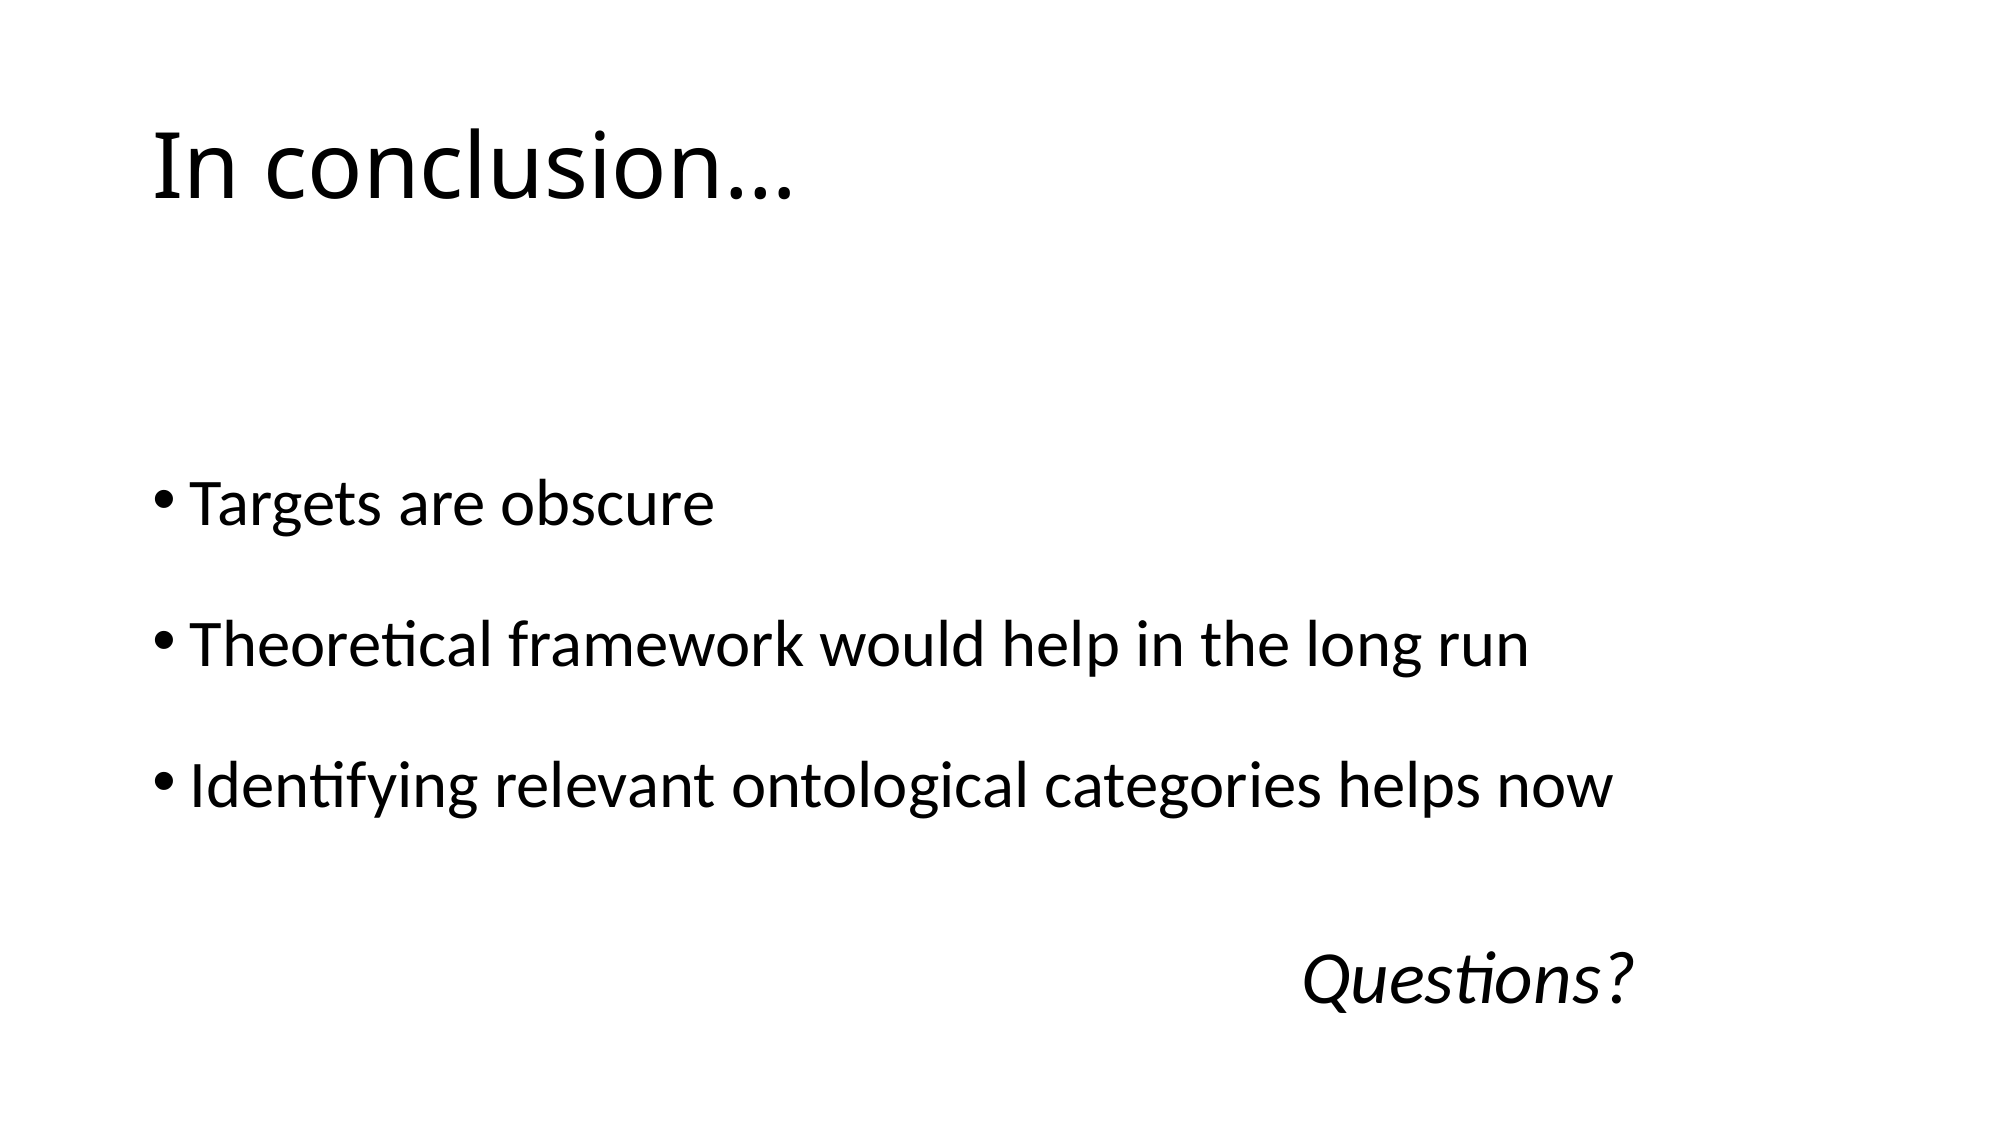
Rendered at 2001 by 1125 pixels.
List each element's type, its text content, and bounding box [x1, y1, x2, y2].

text_box Questions? [1286, 920, 1863, 1026]
title In conclusion… [137, 59, 1863, 278]
list Targets are obscure Theoretical framework would help in the long run Identifying relevant ontological categories helps now [137, 410, 1863, 921]
